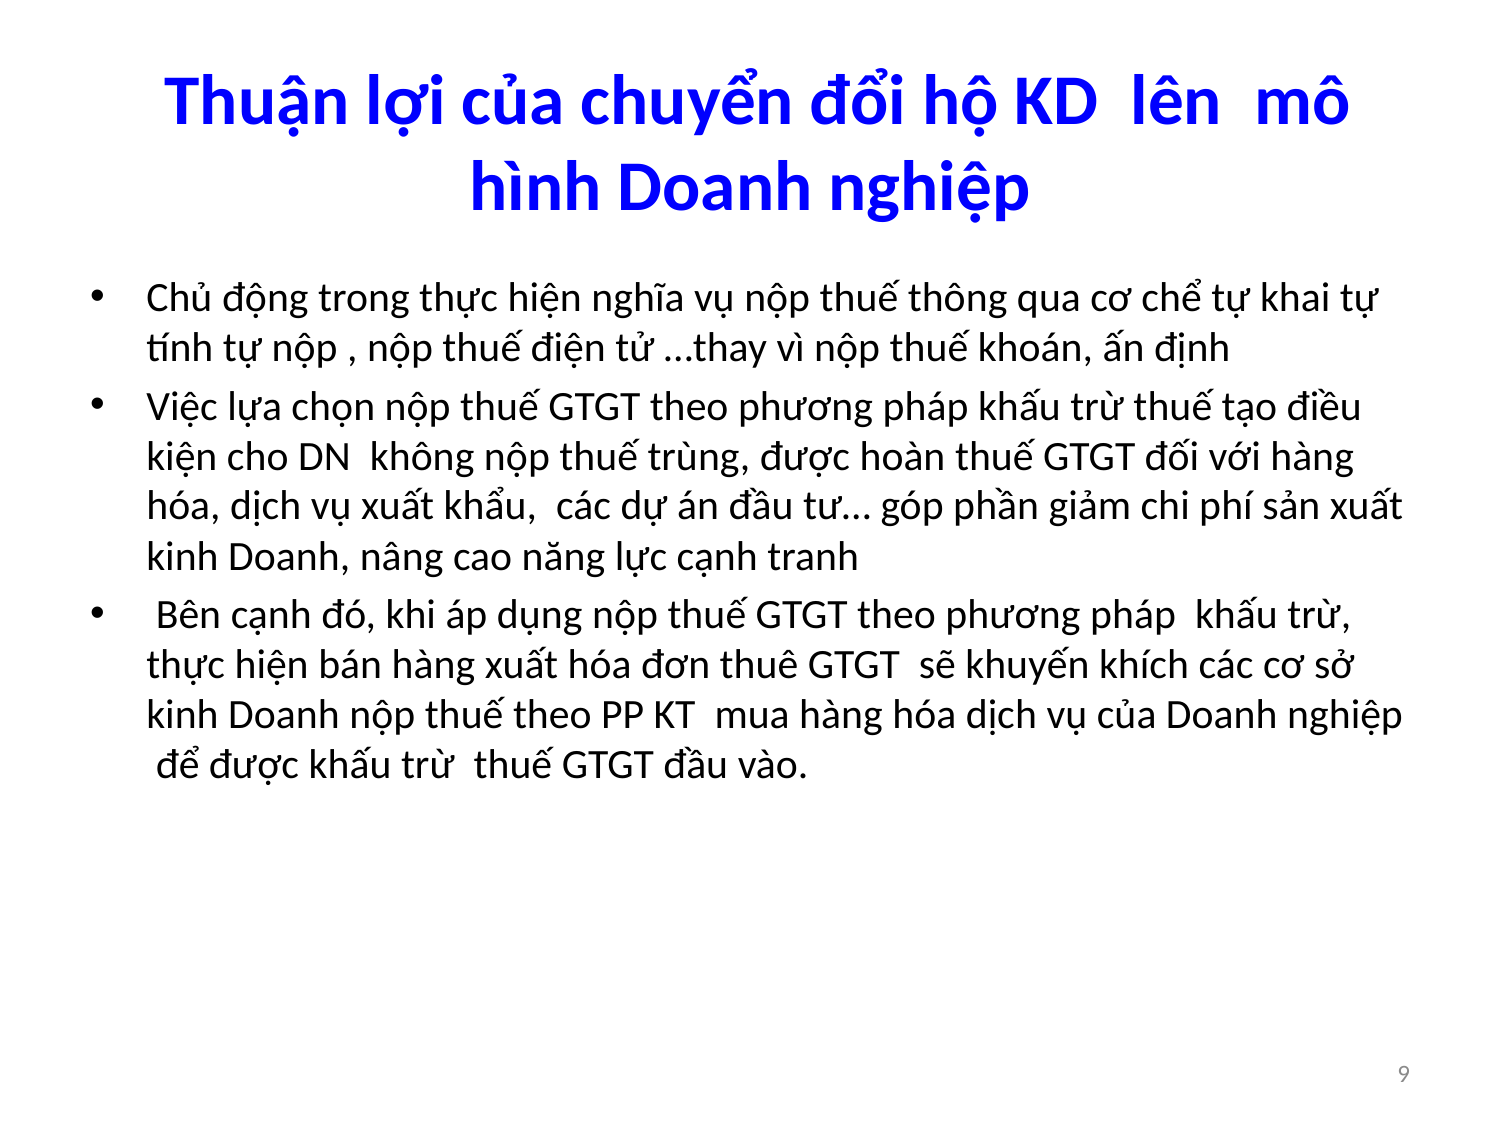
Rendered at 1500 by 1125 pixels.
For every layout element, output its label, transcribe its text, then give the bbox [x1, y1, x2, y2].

list Chủ động trong thực hiện nghĩa vụ nộp thuế thông qua cơ chể tự khai tự tính tự nộp , nộp thuế điện tử …thay vì nộp thuế khoán, ấn định Việc lựa chọn nộp thuế GTGT theo phương pháp khấu trừ thuế tạo điều kiện cho DN không nộp thuế trùng, được hoàn thuế GTGT đối với hàng hóa, dịch vụ xuất khẩu, các dự án đầu tư… góp phần giảm chi phí sản xuất kinh Doanh, nâng cao năng lực cạnh tranh Bên cạnh đó, khi áp dụng nộp thuế GTGT theo phương pháp khấu trừ, thực hiện bán hàng xuất hóa đơn thuê GTGT sẽ khuyến khích các cơ sở kinh Doanh nộp thuế theo PP KT mua hàng hóa dịch vụ của Doanh nghiệp để được khấu trừ thuế GTGT đầu vào. [75, 262, 1425, 1005]
title Thuận lợi của chuyển đổi hộ KD lên mô hình Doanh nghiệp [75, 45, 1425, 233]
slide_number 9 [1074, 1042, 1425, 1103]
